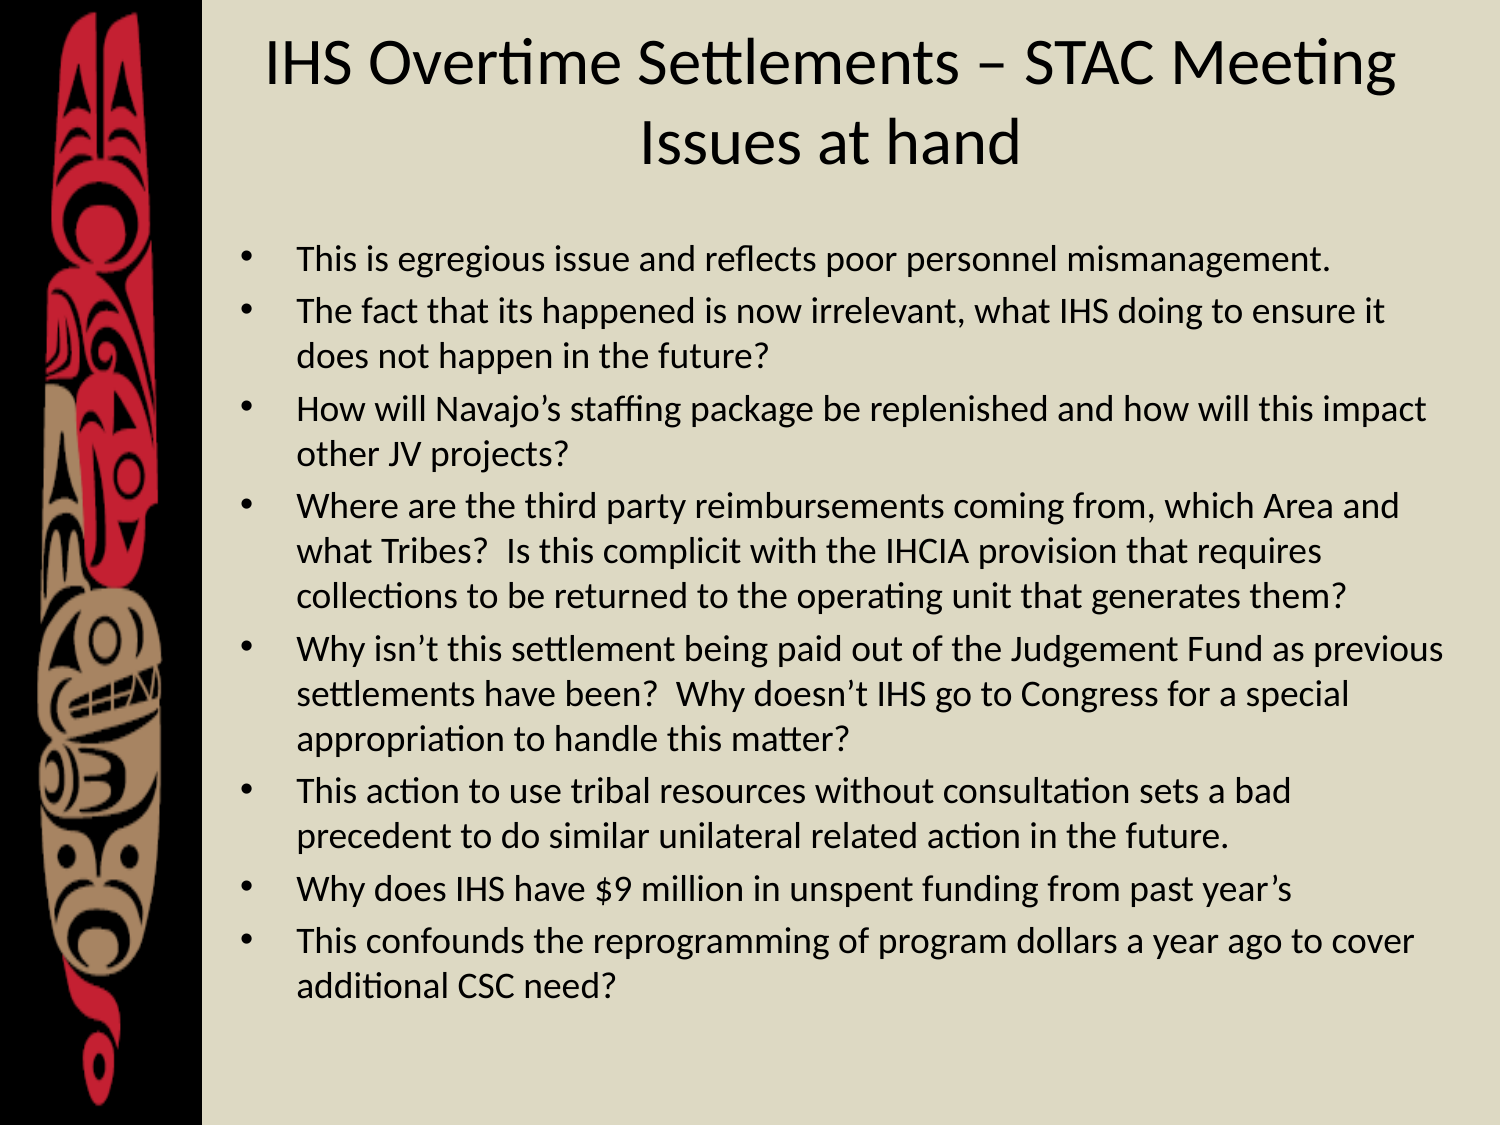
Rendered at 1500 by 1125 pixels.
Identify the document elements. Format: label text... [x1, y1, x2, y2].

title IHS Overtime Settlements – STAC Meeting Issues at hand [237, 4, 1425, 192]
list This is egregious issue and reflects poor personnel mismanagement. The fact that its happened is now irrelevant, what IHS doing to ensure it does not happen in the future? How will Navajo’s staffing package be replenished and how will this impact other JV projects? Where are the third party reimbursements coming from, which Area and what Tribes? Is this complicit with the IHCIA provision that requires collections to be returned to the operating unit that generates them? Why isn’t this settlement being paid out of the Judgement Fund as previous settlements have been? Why doesn’t IHS go to Congress for a special appropriation to handle this matter? This action to use tribal resources without consultation sets a bad precedent to do similar unilateral related action in the future. Why does IHS have $9 million in unspent funding from past year’s This confounds the reprogramming of program dollars a year ago to cover additional CSC need? [225, 226, 1463, 969]
picture [0, 0, 202, 1125]
